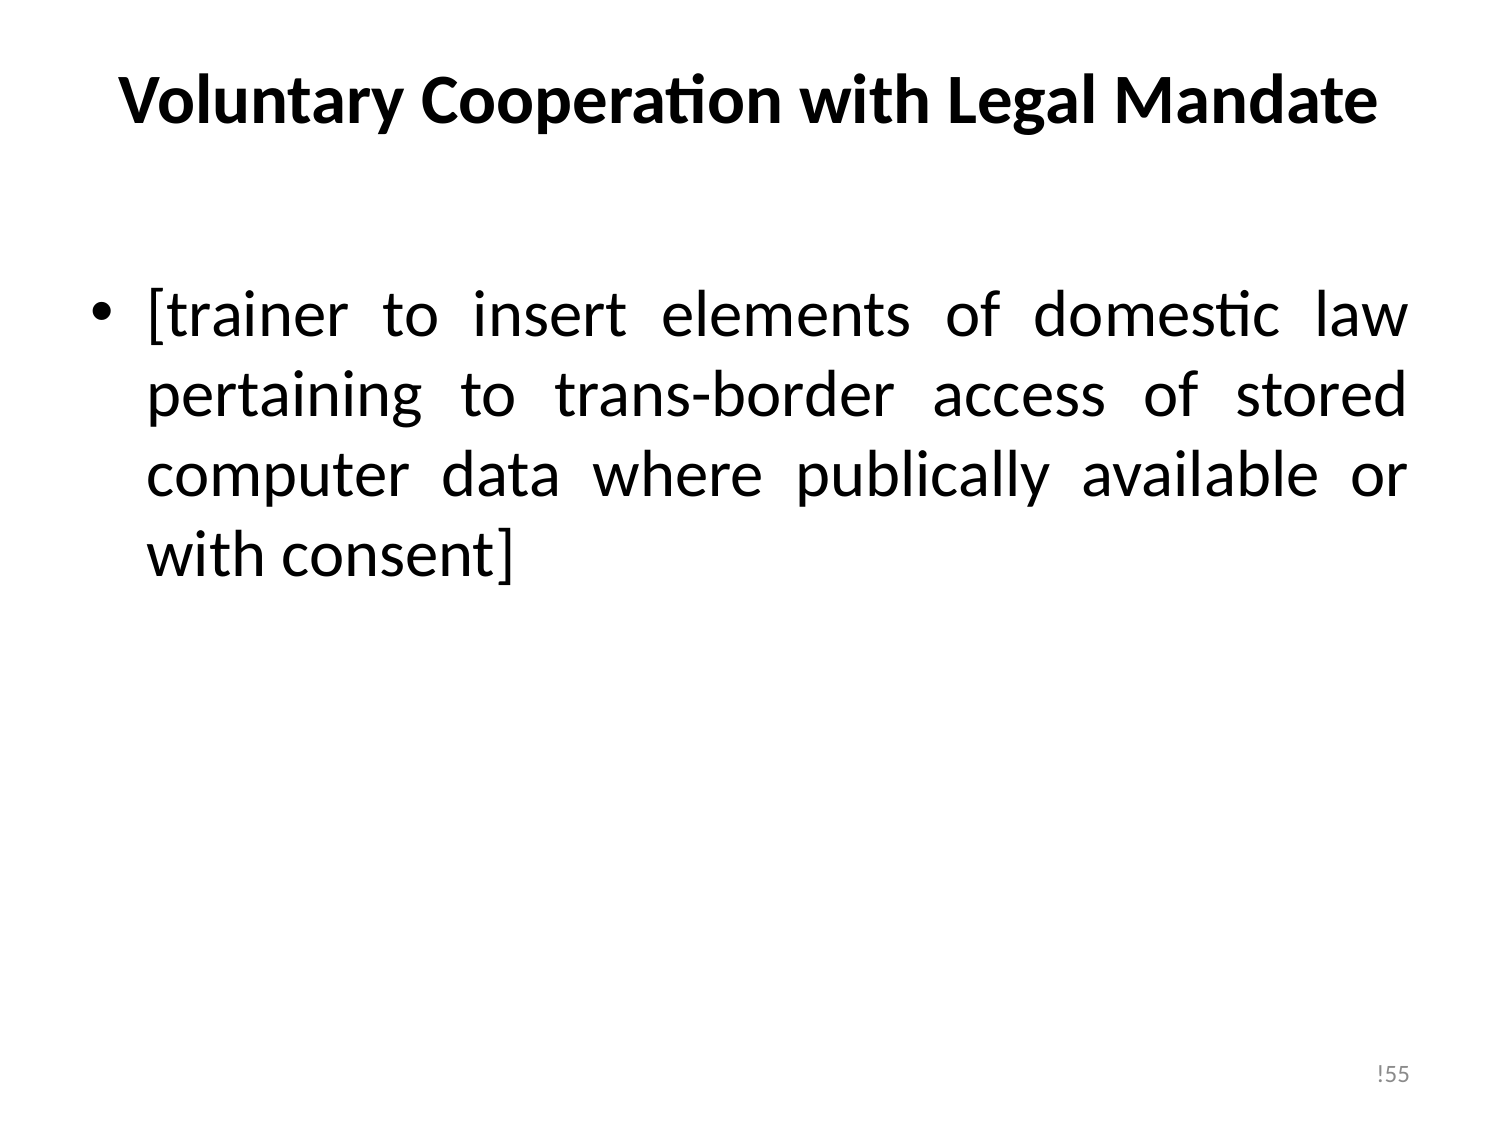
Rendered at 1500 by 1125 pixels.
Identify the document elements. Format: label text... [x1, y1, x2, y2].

list [trainer to insert elements of domestic law pertaining to trans-border access of stored computer data where publically available or with consent] [75, 262, 1425, 1005]
title Voluntary Cooperation with Legal Mandate [75, 45, 1425, 233]
slide_number !55 [1074, 1042, 1425, 1103]
